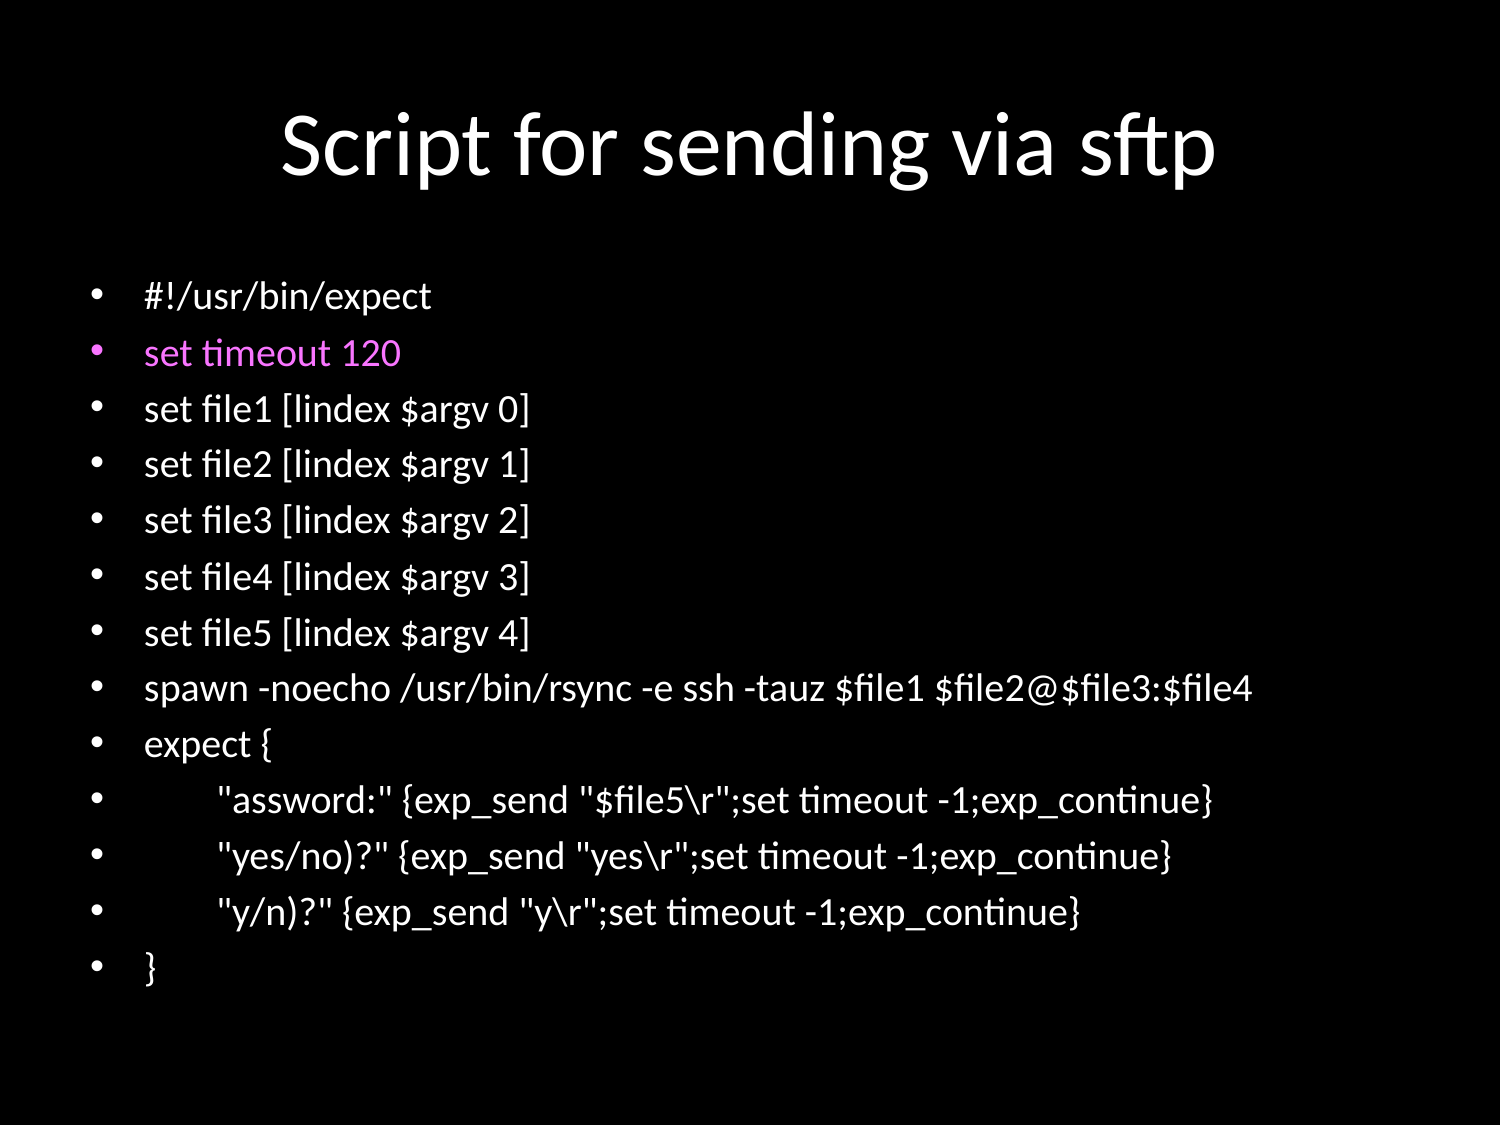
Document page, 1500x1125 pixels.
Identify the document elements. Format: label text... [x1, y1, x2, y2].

list #!/usr/bin/expect set timeout 120 set file1 [lindex $argv 0] set file2 [lindex $argv 1] set file3 [lindex $argv 2] set file4 [lindex $argv 3] set file5 [lindex $argv 4] spawn -noecho /usr/bin/rsync -e ssh -tauz $file1 $file2@$file3:$file4 expect { "assword:" {exp_send "$file5\r";set timeout -1;exp_continue} "yes/no)?" {exp_send "yes\r";set timeout -1;exp_continue} "y/n)?" {exp_send "y\r";set timeout -1;exp_continue} } [75, 262, 1425, 1005]
title Script for sending via sftp [75, 45, 1425, 233]
